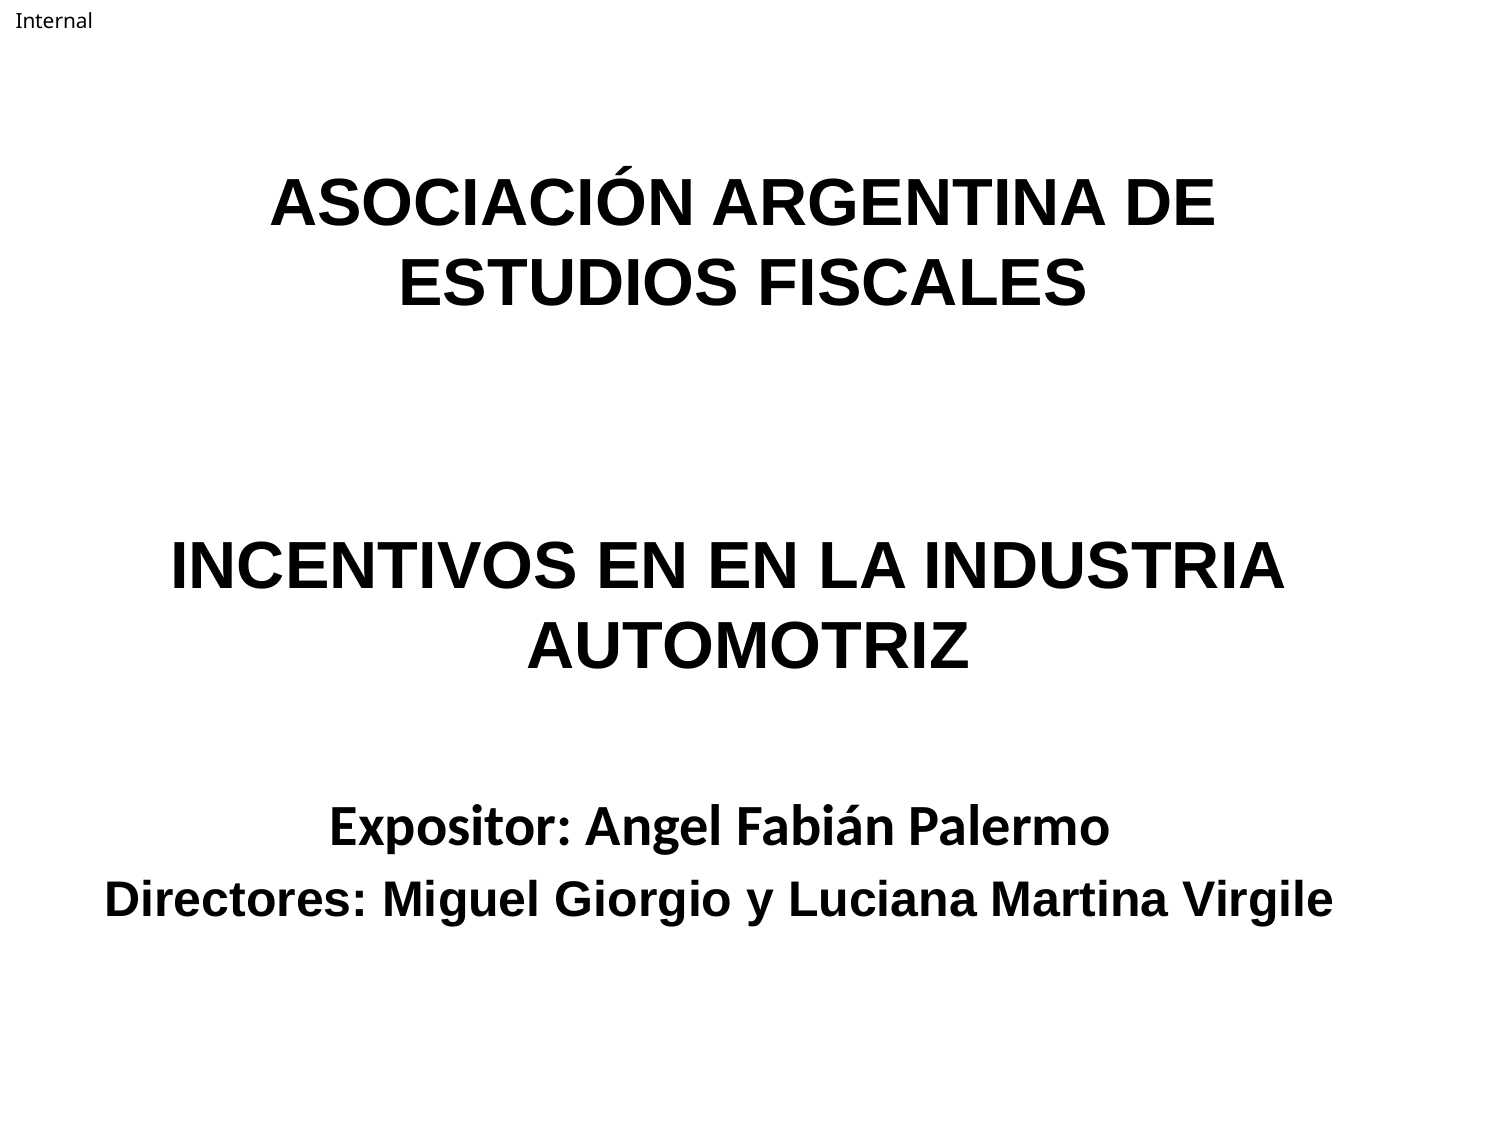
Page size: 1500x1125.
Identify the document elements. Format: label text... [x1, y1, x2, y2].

subtitle INCENTIVOS EN EN LA INDUSTRIA AUTOMOTRIZ Expositor: Angel Fabián Palermo Directores: Miguel Giorgio y Luciana Martina Virgile [53, 420, 1388, 961]
text_box ASOCIACIÓN ARGENTINA DE ESTUDIOS FISCALES [99, 151, 1388, 407]
